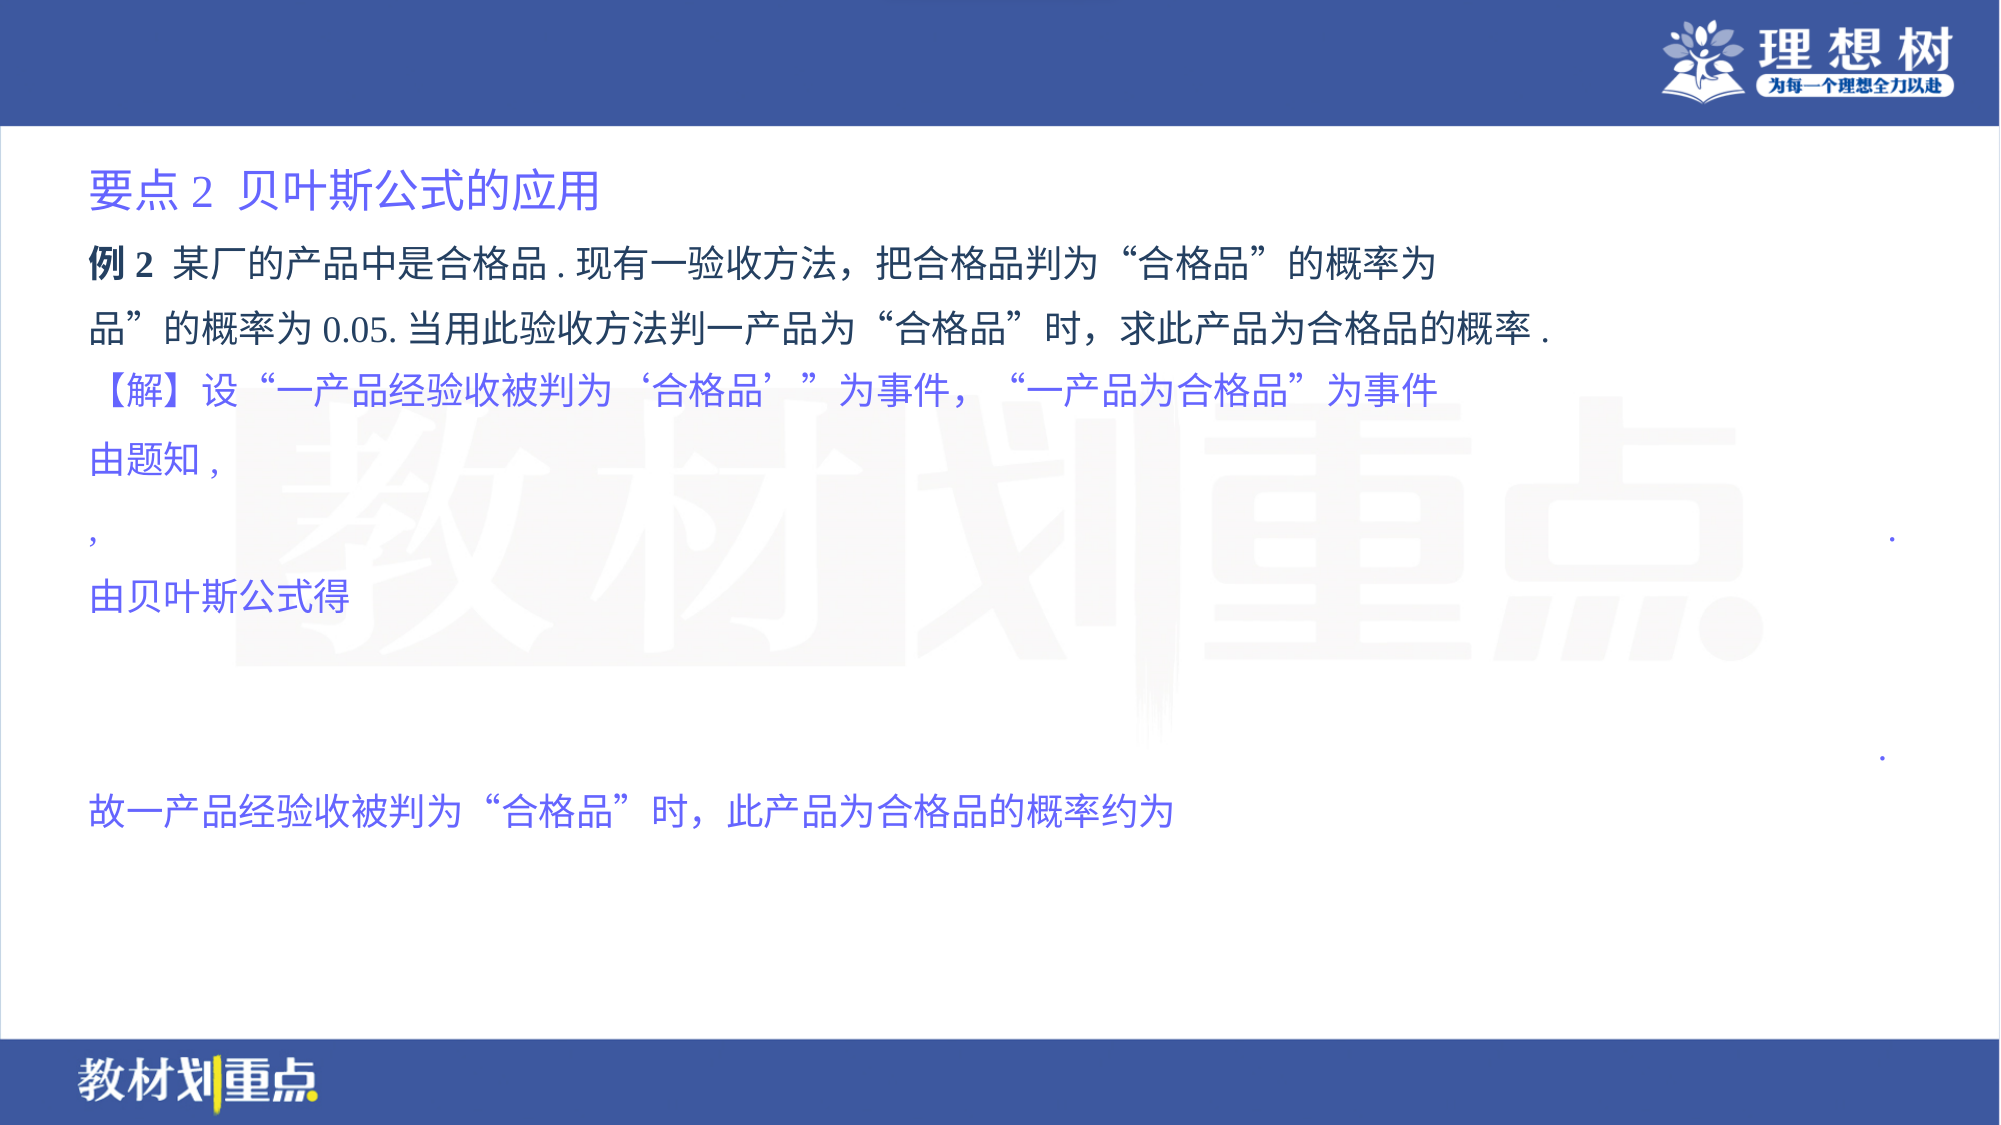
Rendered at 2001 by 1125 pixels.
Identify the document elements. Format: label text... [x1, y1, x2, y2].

picture [0, 0, 2000, 1125]
text_box 要点2 贝叶斯公式的应用 [88, 135, 1911, 276]
